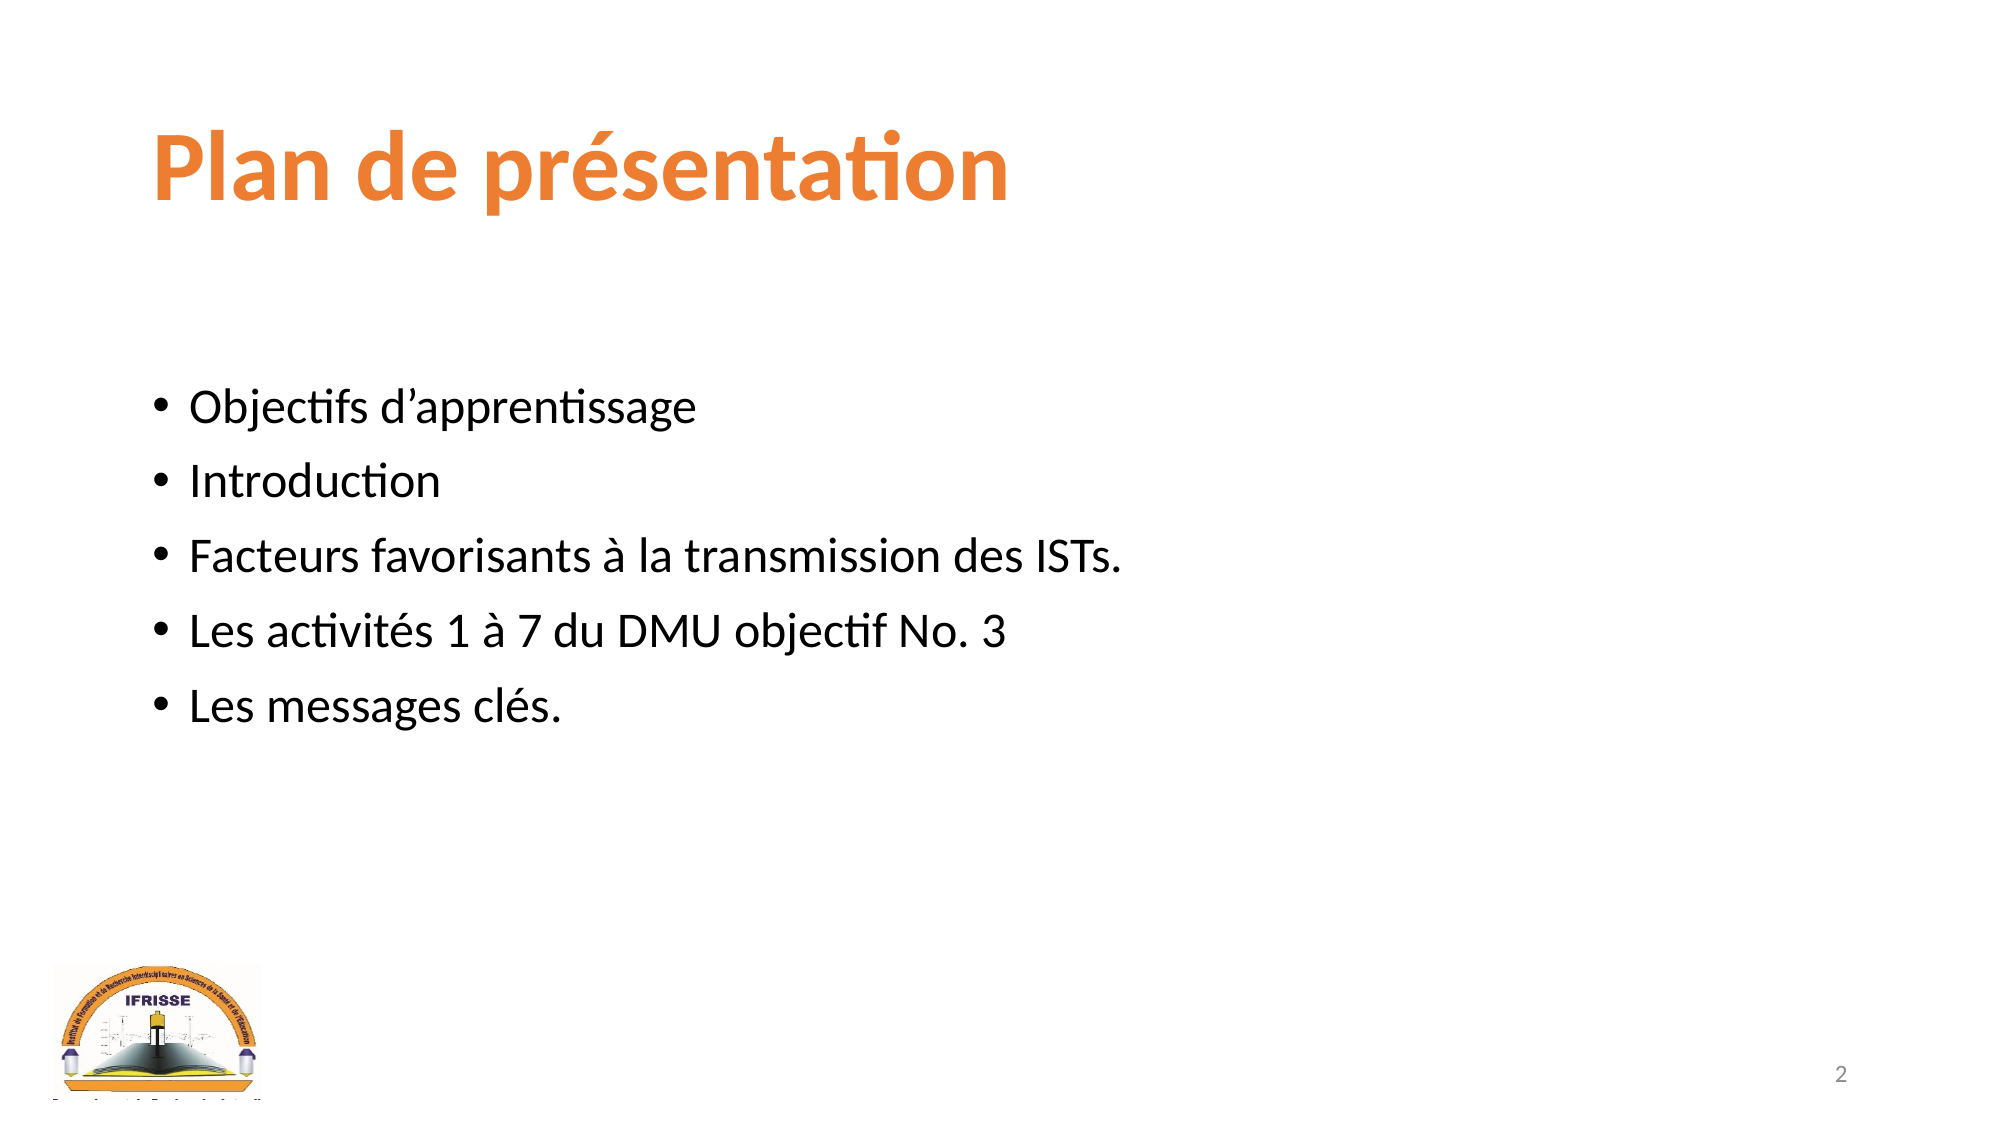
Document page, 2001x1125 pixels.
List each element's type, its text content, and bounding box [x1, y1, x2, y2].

picture [53, 964, 262, 1100]
list Objectifs d’apprentissage Introduction Facteurs favorisants à la transmission des ISTs. Les activités 1 à 7 du DMU objectif No. 3 Les messages clés. [137, 372, 1863, 1014]
slide_number 2 [1412, 1042, 1863, 1103]
title Plan de présentation [137, 59, 1171, 278]
